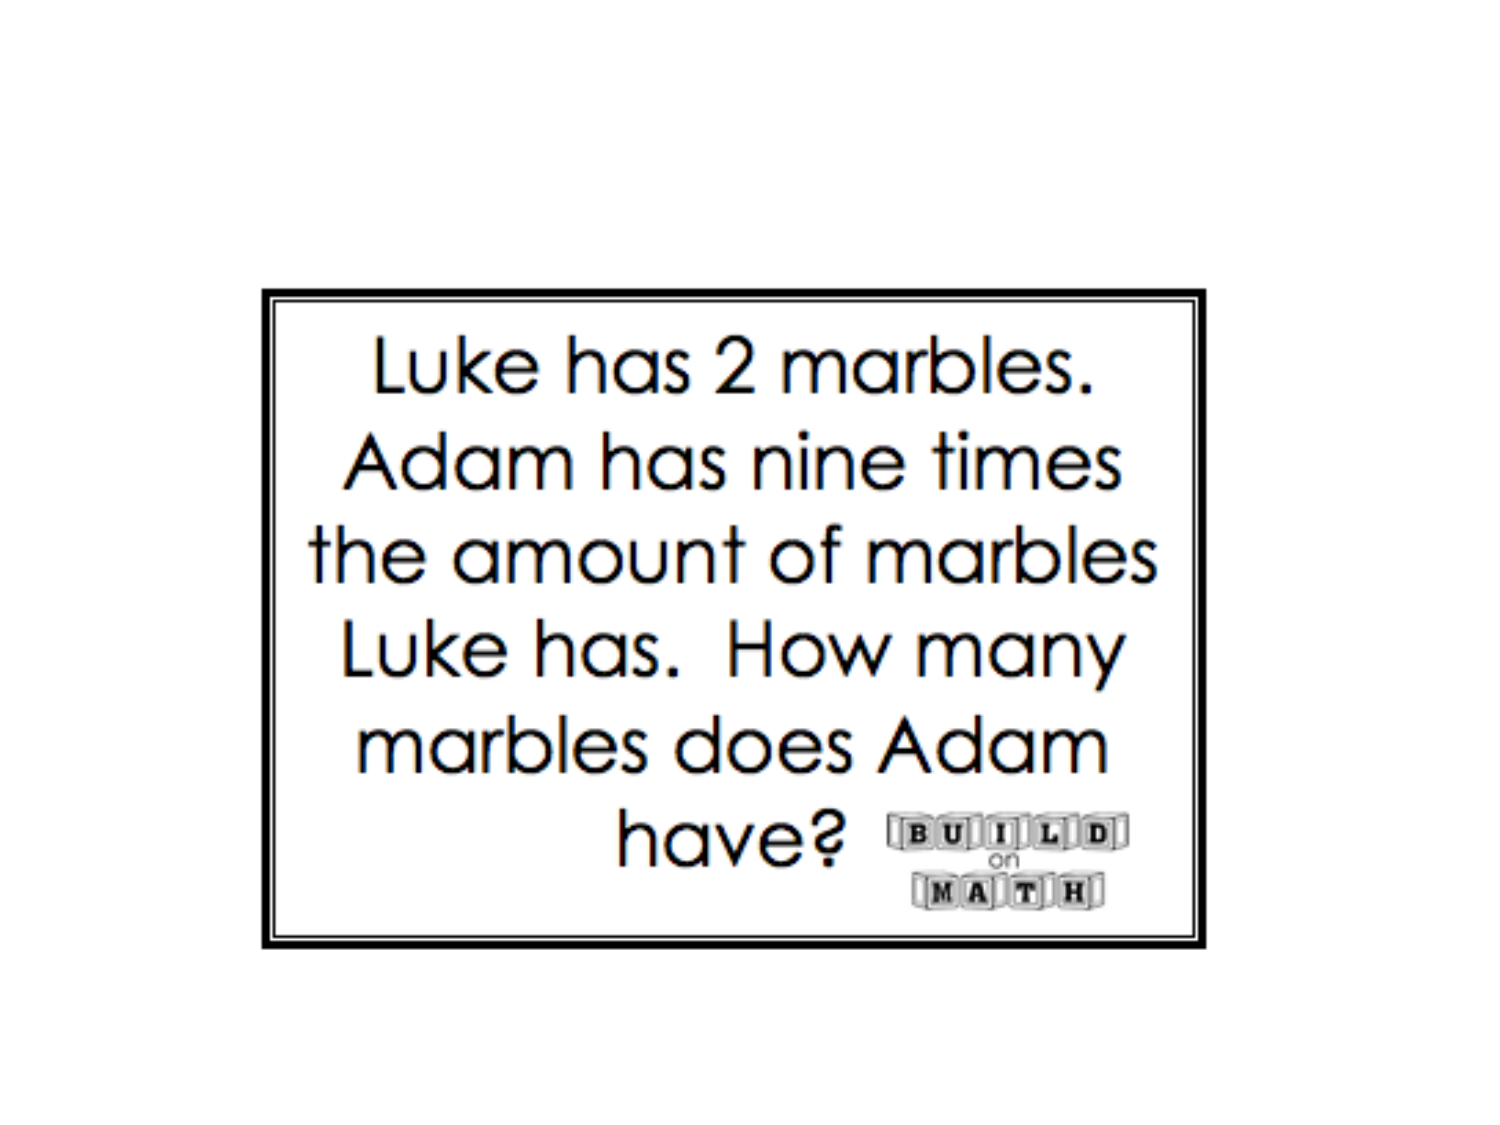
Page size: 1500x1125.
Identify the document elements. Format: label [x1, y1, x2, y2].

list [74, 262, 1426, 1006]
